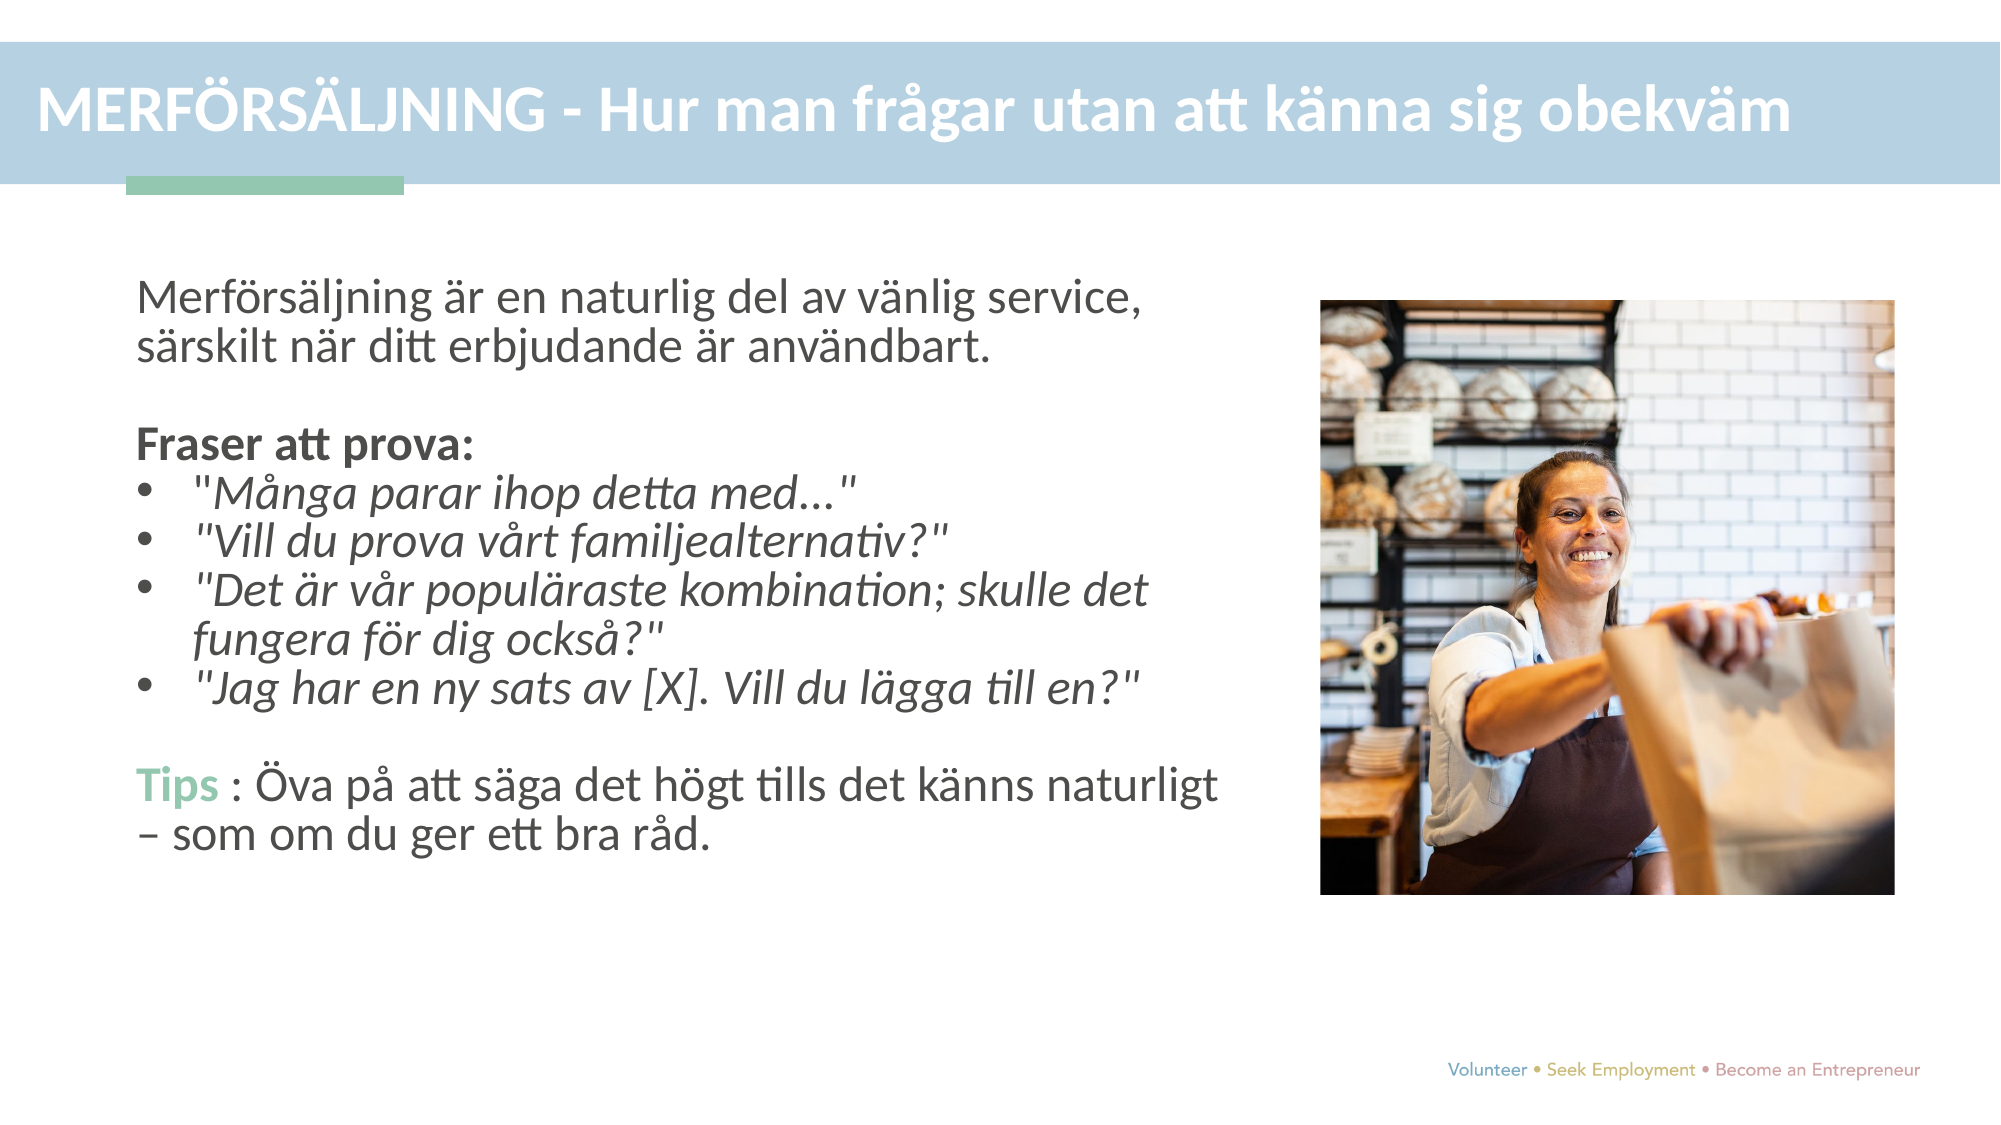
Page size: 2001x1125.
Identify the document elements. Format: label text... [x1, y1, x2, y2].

list MERFÖRSÄLJNING - Hur man frågar utan att känna sig obekväm [21, 51, 1997, 170]
list Merförsäljning är en naturlig del av vänlig service, särskilt när ditt erbjudande är användbart. Fraser att prova: "Många parar ihop detta med..." "Vill du prova vårt familjealternativ?" "Det är vår populäraste kombination; skulle det fungera för dig också?" "Jag har en ny sats av [X]. Vill du lägga till en?" Tips : Öva på att säga det högt tills det känns naturligt – som om du ger ett bra råd. [121, 267, 1259, 1005]
picture [1418, 1046, 1971, 1103]
picture [1320, 300, 1895, 895]
